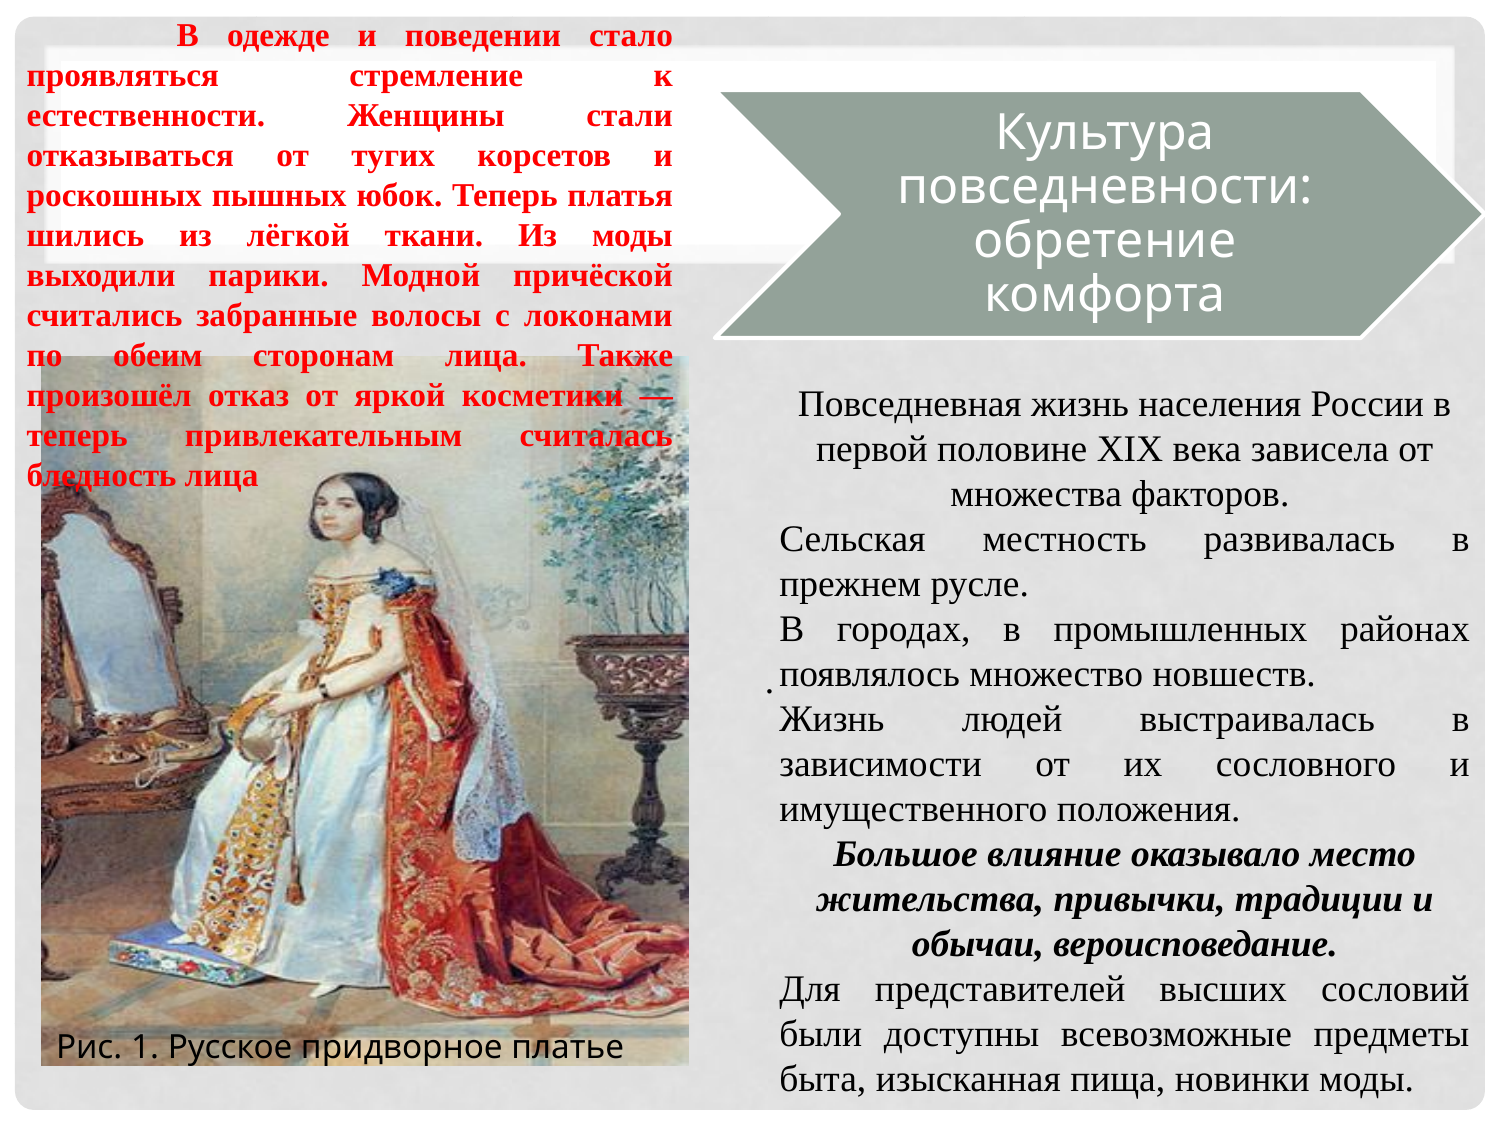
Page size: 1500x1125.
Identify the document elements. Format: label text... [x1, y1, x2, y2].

text_box Рис. 1. Русское придворное платье [41, 1017, 792, 1113]
text_box Повседневная жизнь населения России в первой половине XIX века зависела от множества факторов. Сельская местность развивалась в прежнем русле. В городах, в промышленных районах появлялось множество новшеств. Жизнь людей выстраивалась в зависимости от их сословного и имущественного положения. Большое влияние оказывало место жительства, привычки, традиции и обычаи, вероисповедание. Для представителей высших сословий были доступны всевозможные предметы быта, изысканная пища, новинки моды. [764, 709, 1486, 1106]
picture [40, 355, 689, 1066]
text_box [714, 89, 1486, 339]
text_box В одежде и поведении стало проявляться стремление к естественности. Женщины стали отказываться от тугих корсетов и роскошных пышных юбок. Теперь платья шились из лёгкой ткани. Из моды выходили парики. Модной причёской считались забранные волосы с локонами по обеим сторонам лица. Также произошёл отказ от яркой косметики — теперь привлекательным считалась бледность лица [11, 6, 689, 500]
text_box Повседневная жизнь населения России в первой половине XIX века зависела от множества факторов. Сельская местность развивалась в прежнем русле. В городах, в промышленных районах появлялось множество новшеств. Жизнь людей выстраивалась в зависимости от их сословного и имущественного положения. Большое влияние оказывало место жительства, привычки, традиции и обычаи, вероисповедание. Для представителей высших сословий были доступны всевозможные предметы быта, изысканная пища, новинки моды. [764, 371, 1486, 648]
text_box . [749, 648, 1500, 709]
